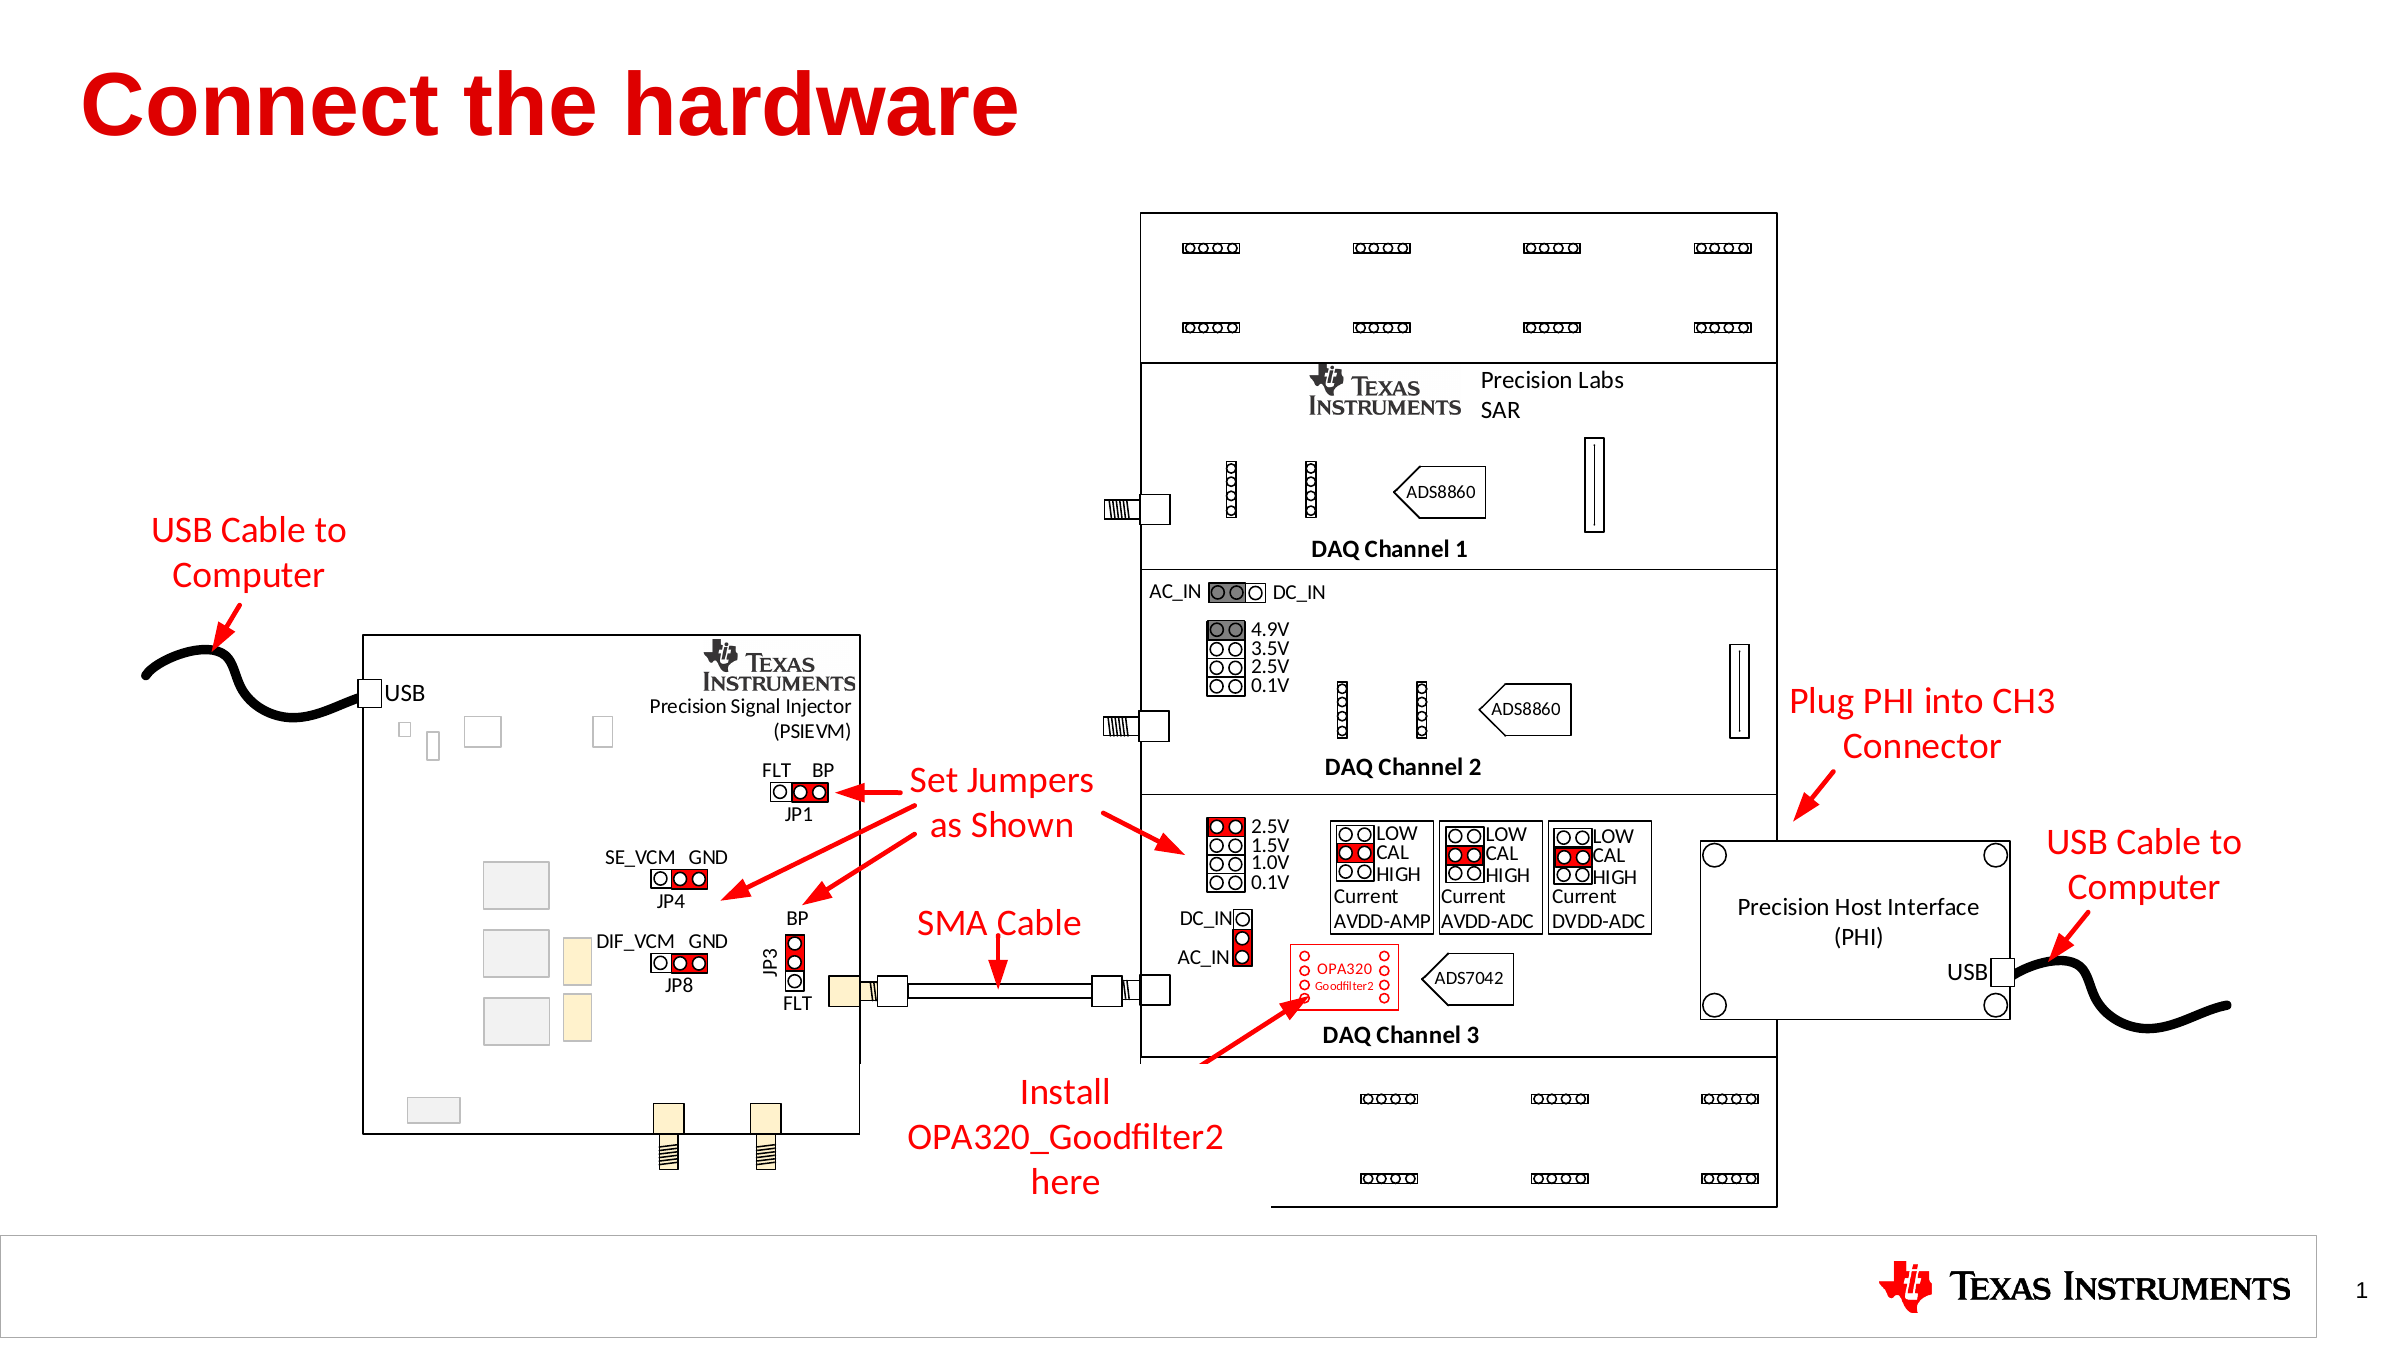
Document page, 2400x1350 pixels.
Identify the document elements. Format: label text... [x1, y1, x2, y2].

picture [1879, 1261, 2290, 1265]
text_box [129, 209, 2271, 1226]
picture [1879, 1307, 2290, 1313]
title Connect the hardware [60, 27, 2282, 189]
slide_number 1 [1828, 1265, 2389, 1307]
